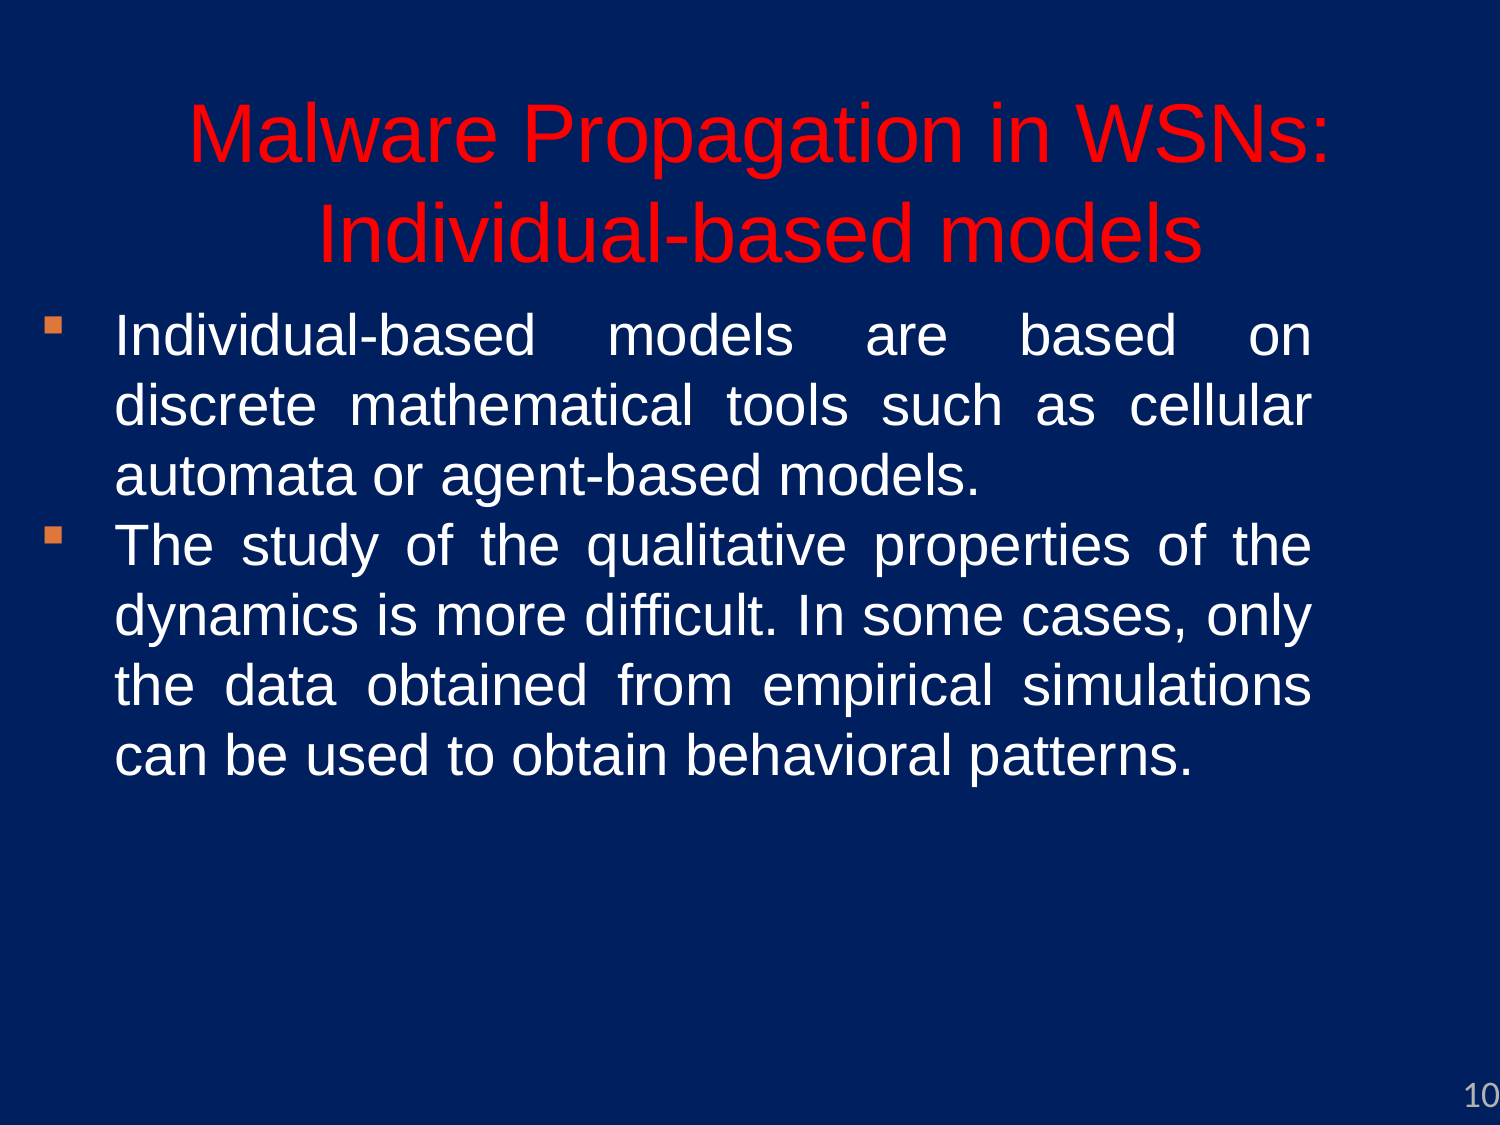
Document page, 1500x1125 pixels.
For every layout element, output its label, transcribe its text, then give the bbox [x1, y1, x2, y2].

title Malware Propagation in WSNs: Individual-based models [44, 53, 1456, 279]
slide_number 10 [1437, 1069, 1500, 1125]
text_box Individual-based models are based on discrete mathematical tools such as cellular automata or agent-based models. The study of the qualitative properties of the dynamics is more difficult. In some cases, only the data obtained from empirical simulations can be used to obtain behavioral patterns. [37, 297, 1313, 788]
